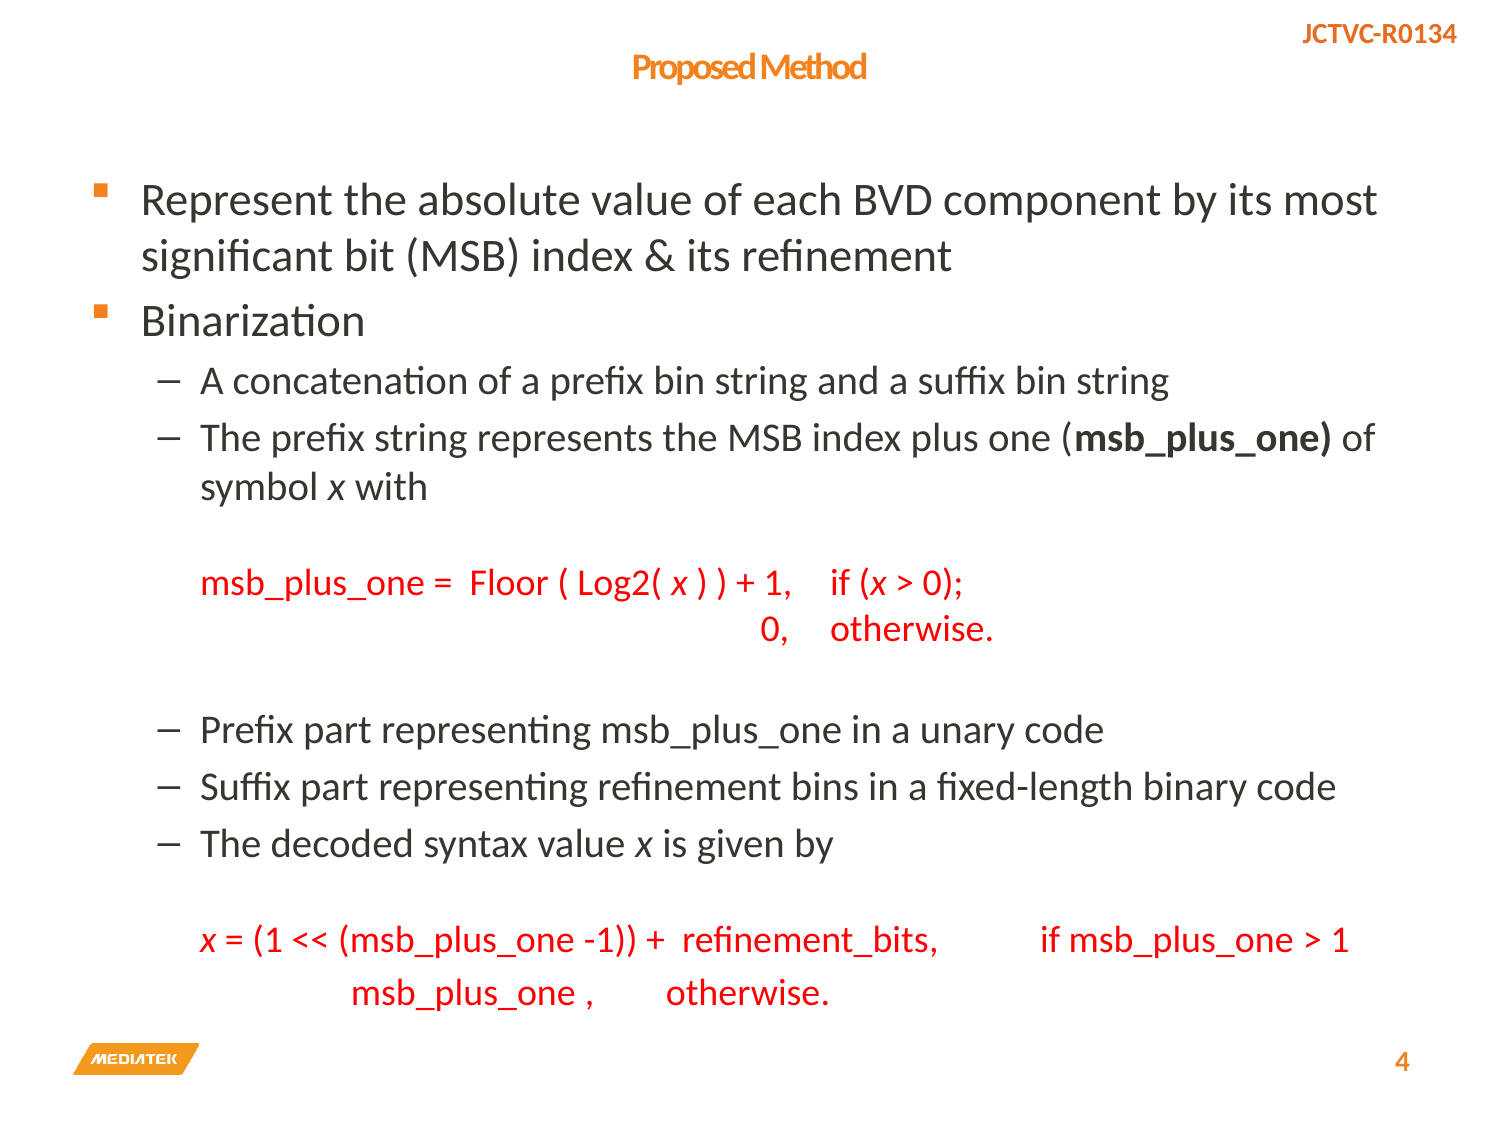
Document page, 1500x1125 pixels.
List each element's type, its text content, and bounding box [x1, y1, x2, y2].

picture [73, 1043, 199, 1075]
title Proposed Method [75, 42, 1425, 140]
list Represent the absolute value of each BVD component by its most significant bit (MSB) index & its refinement Binarization A concatenation of a prefix bin string and a suffix bin string The prefix string represents the MSB index plus one (msb_plus_one) of symbol x with msb_plus_one = Floor ( Log2( x ) ) + 1, if (x > 0); 0, otherwise. Prefix part representing msb_plus_one in a unary code Suffix part representing refinement bins in a fixed-length binary code The decoded syntax value x is given by x = (1 << (msb_plus_one -1)) + refinement_bits, if msb_plus_one > 1 msb_plus_one , otherwise. [75, 160, 1425, 1035]
slide_number 4 [1251, 1029, 1425, 1090]
